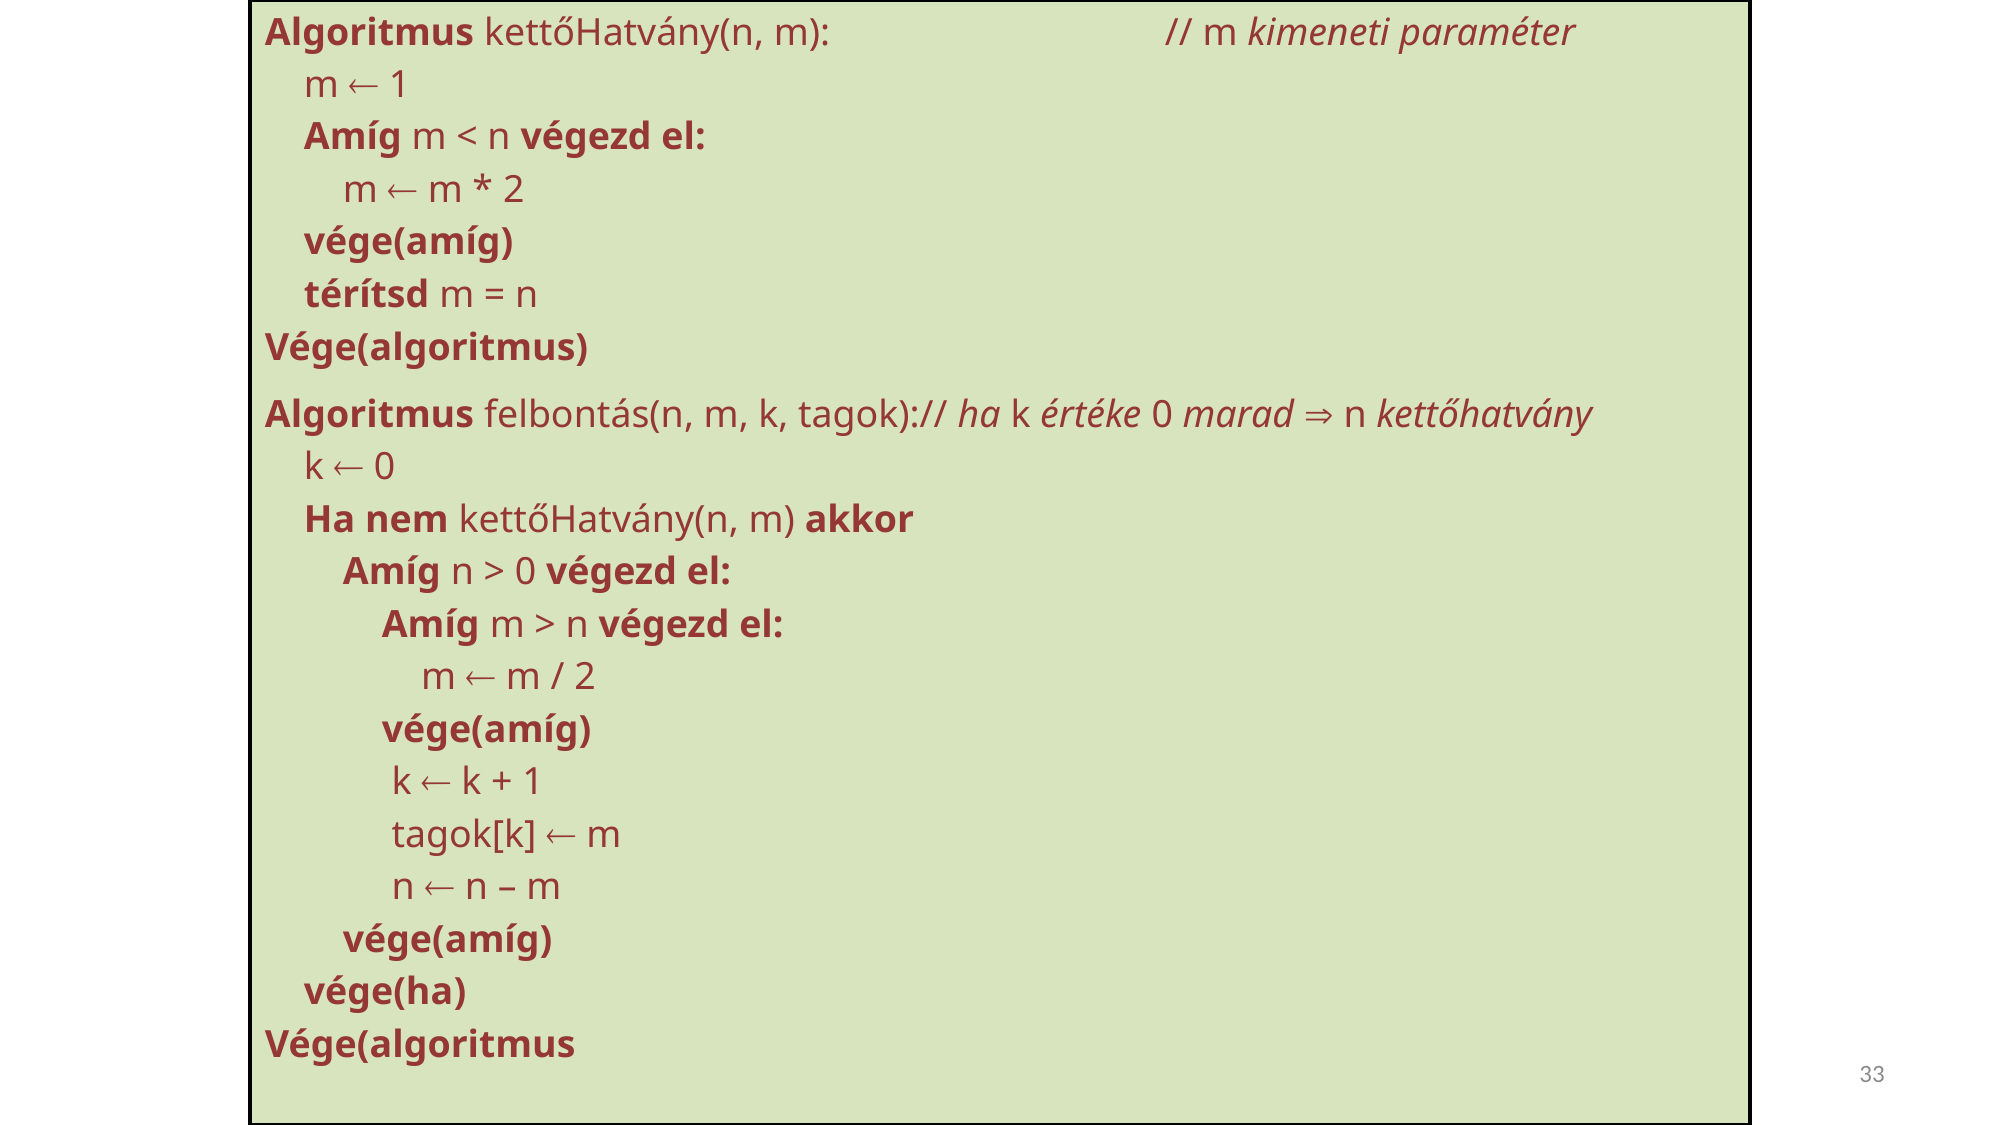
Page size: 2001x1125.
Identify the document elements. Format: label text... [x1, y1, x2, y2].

slide_number 33 [1433, 1042, 1900, 1103]
list Algoritmus kettőHatvány(n, m): // m kimeneti paraméter m  1 Amíg m < n végezd el: m  m * 2 vége(amíg) térítsd m = n Vége(algoritmus) Algoritmus felbontás(n, m, k, tagok):// ha k értéke 0 marad  n kettőhatvány k  0 Ha nem kettőHatvány(n, m) akkor Amíg n > 0 végezd el: Amíg m > n végezd el: m  m / 2 vége(amíg) k  k + 1 tagok[k]  m n  n – m vége(amíg) vége(ha) Vége(algoritmus [249, 0, 1750, 1125]
